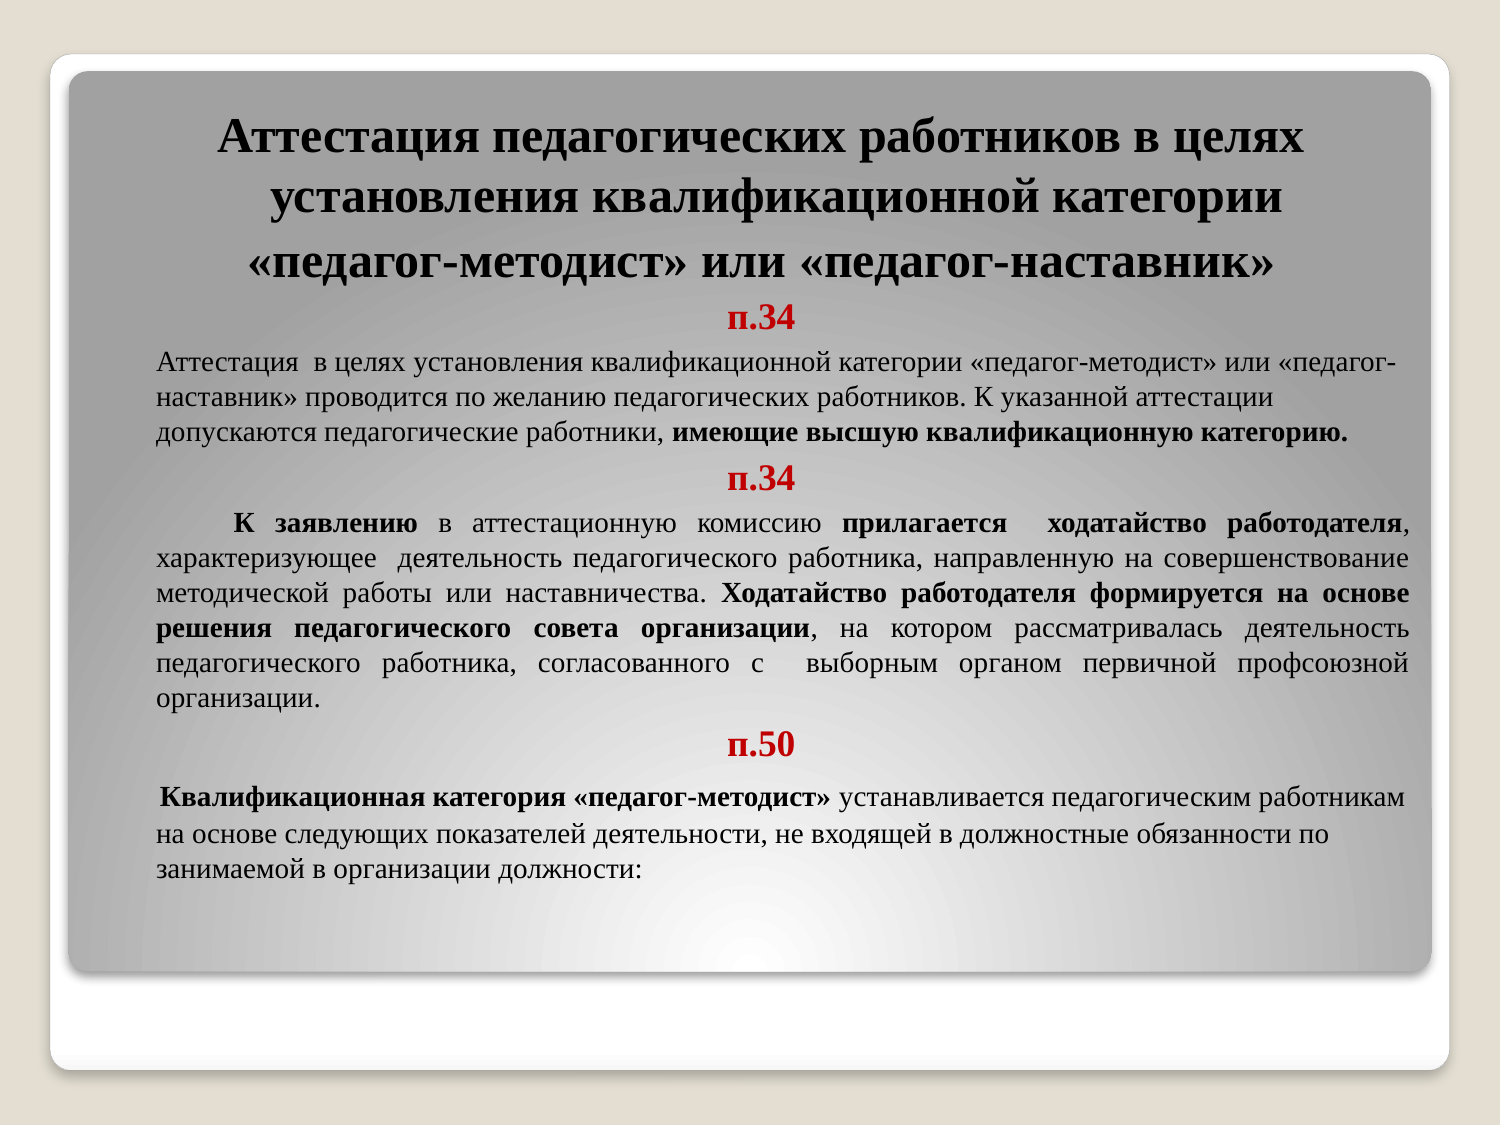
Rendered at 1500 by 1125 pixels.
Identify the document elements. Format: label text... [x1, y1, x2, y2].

list Аттестация педагогических работников в целях установления квалификационной категории «педагог-методист» или «педагог-наставник» п.34 Аттестация в целях установления квалификационной категории «педагог-методист» или «педагог-наставник» проводится по желанию педагогических работников. К указанной аттестации допускаются педагогические работники, имеющие высшую квалификационную категорию. п.34 К заявлению в аттестационную комиссию прилагается ходатайство работодателя, характеризующее деятельность педагогического работника, направленную на совершенствование методической работы или наставничества. Ходатайство работодателя формируется на основе решения педагогического совета организации, на котором рассматривалась деятельность педагогического работника, согласованного с выборным органом первичной профсоюзной организации. п.50 Квалификационная категория «педагог-методист» устанавливается педагогическим работникам на основе следующих показателей деятельности, не входящей в должностные обязанности по занимаемой в организации должности: [82, 86, 1425, 1094]
